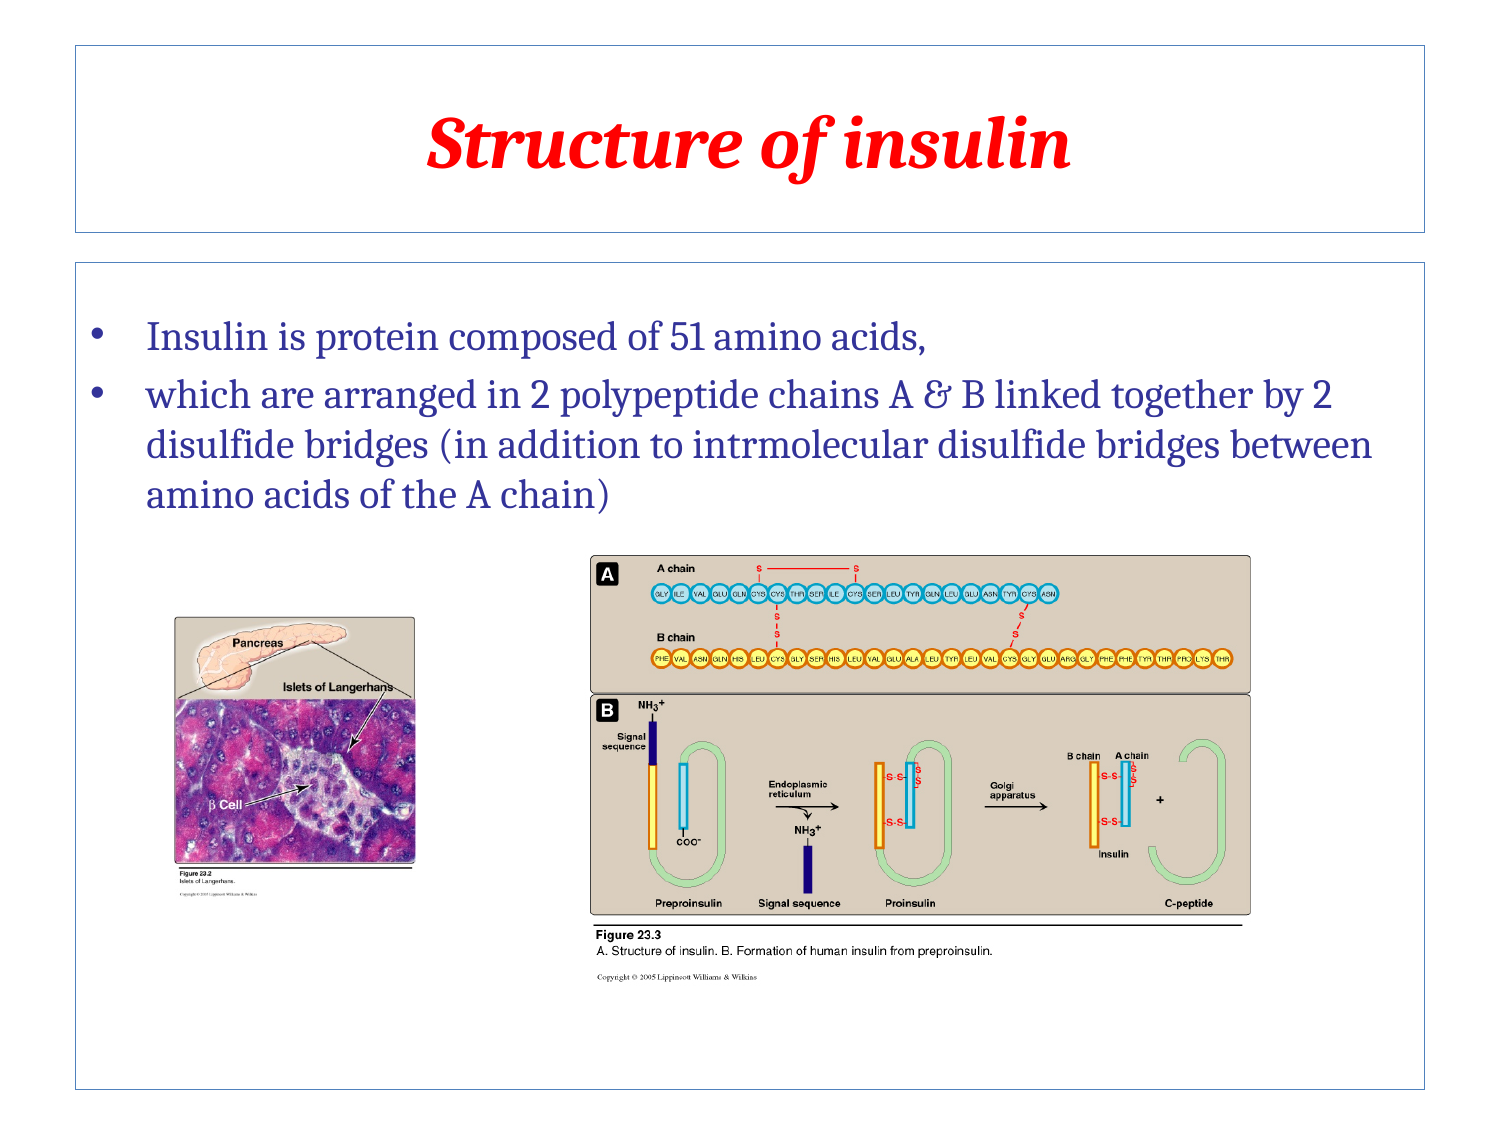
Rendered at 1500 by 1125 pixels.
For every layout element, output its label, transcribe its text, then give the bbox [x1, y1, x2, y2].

title Structure of insulin [75, 45, 1425, 233]
picture [562, 538, 1266, 1082]
list Insulin is protein composed of 51 amino acids, which are arranged in 2 polypeptide chains A & B linked together by 2 disulfide bridges (in addition to intrmolecular disulfide bridges between amino acids of the A chain) [75, 262, 1425, 1090]
picture [163, 609, 427, 950]
